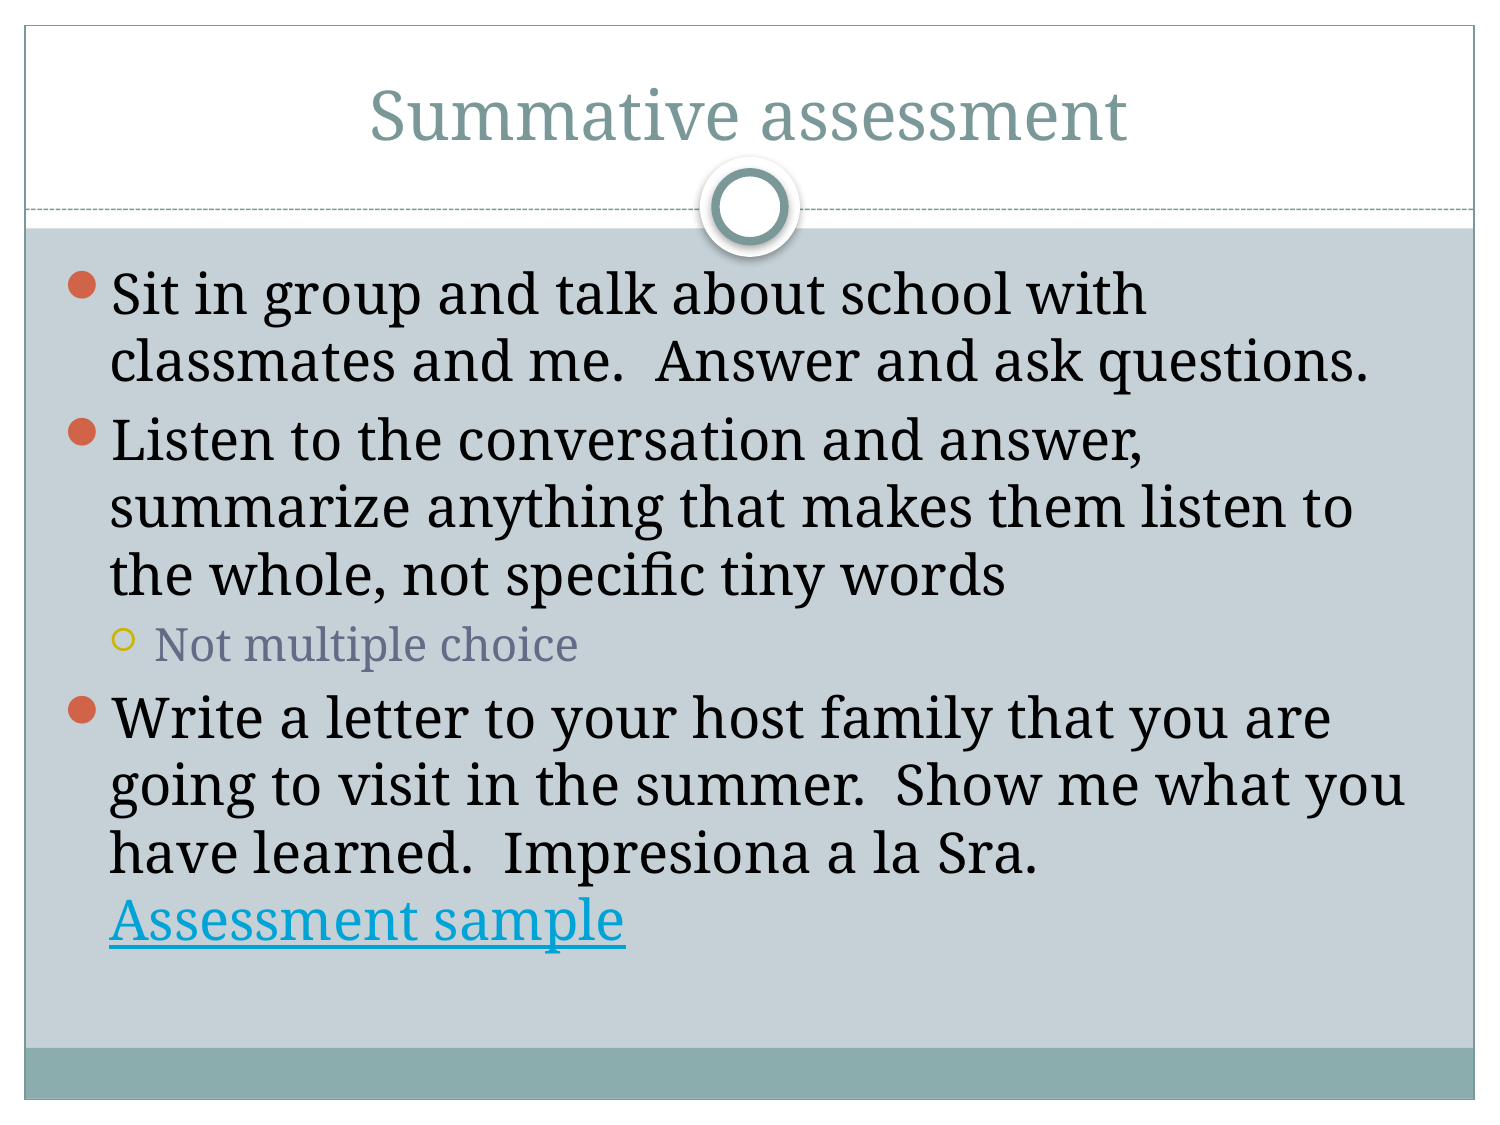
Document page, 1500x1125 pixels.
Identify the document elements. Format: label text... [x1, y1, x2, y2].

title Summative assessment [49, 37, 1450, 162]
list Sit in group and talk about school with classmates and me. Answer and ask questions. Listen to the conversation and answer, summarize anything that makes them listen to the whole, not specific tiny words Not multiple choice Write a letter to your host family that you are going to visit in the summer. Show me what you have learned. Impresiona a la Sra. Assessment sample [49, 250, 1445, 1001]
